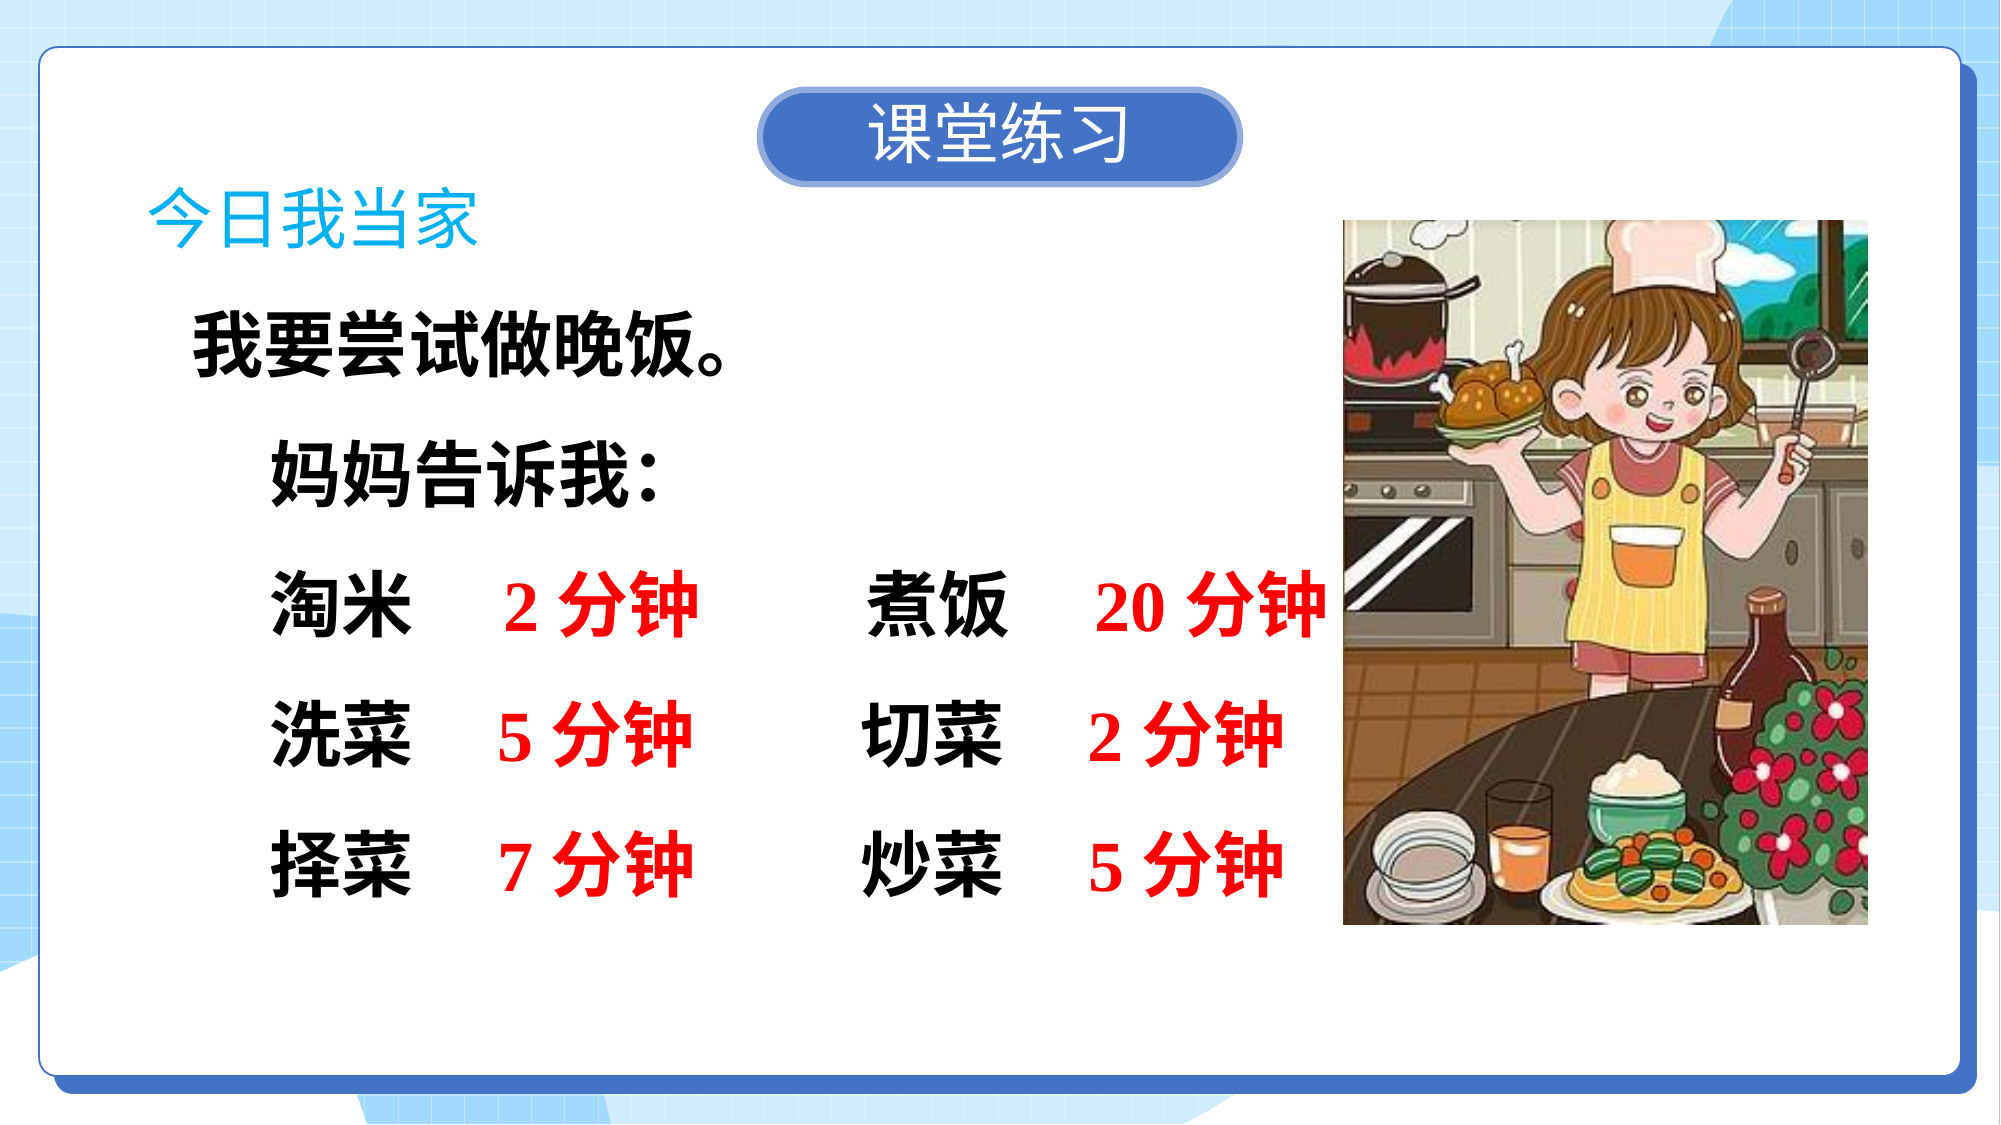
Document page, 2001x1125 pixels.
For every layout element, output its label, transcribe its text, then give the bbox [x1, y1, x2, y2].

text_box 我要尝试做晚饭。 妈妈告诉我： 淘米 2分钟 煮饭 20分钟 洗菜 5分钟 切菜 2分钟 择菜 7分钟 炒菜 5分钟 [176, 249, 1343, 914]
text_box 今日我当家 [131, 169, 593, 265]
text_box 课堂练习 [759, 89, 1241, 185]
picture [0, 0, 2000, 1125]
